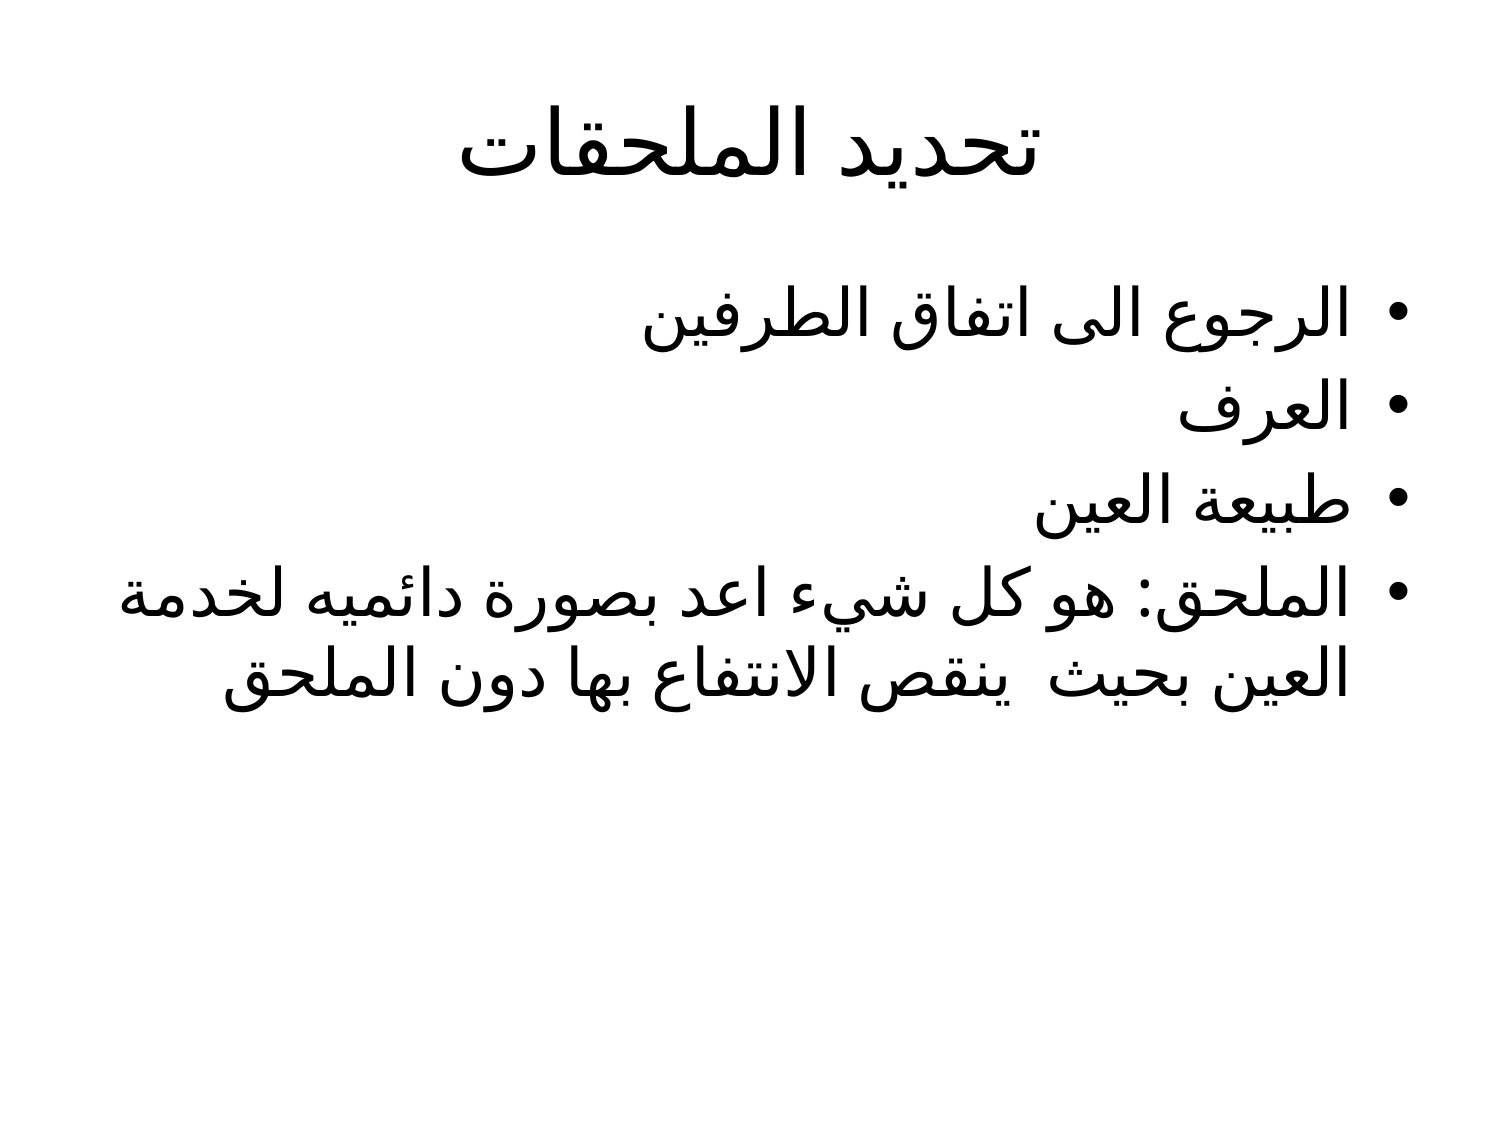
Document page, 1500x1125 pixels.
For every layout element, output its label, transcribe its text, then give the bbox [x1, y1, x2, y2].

title تحديد الملحقات [75, 45, 1425, 233]
list الرجوع الى اتفاق الطرفين العرف طبيعة العين الملحق: هو كل شيء اعد بصورة دائميه لخدمة العين بحيث ينقص الانتفاع بها دون الملحق [75, 262, 1425, 1005]
